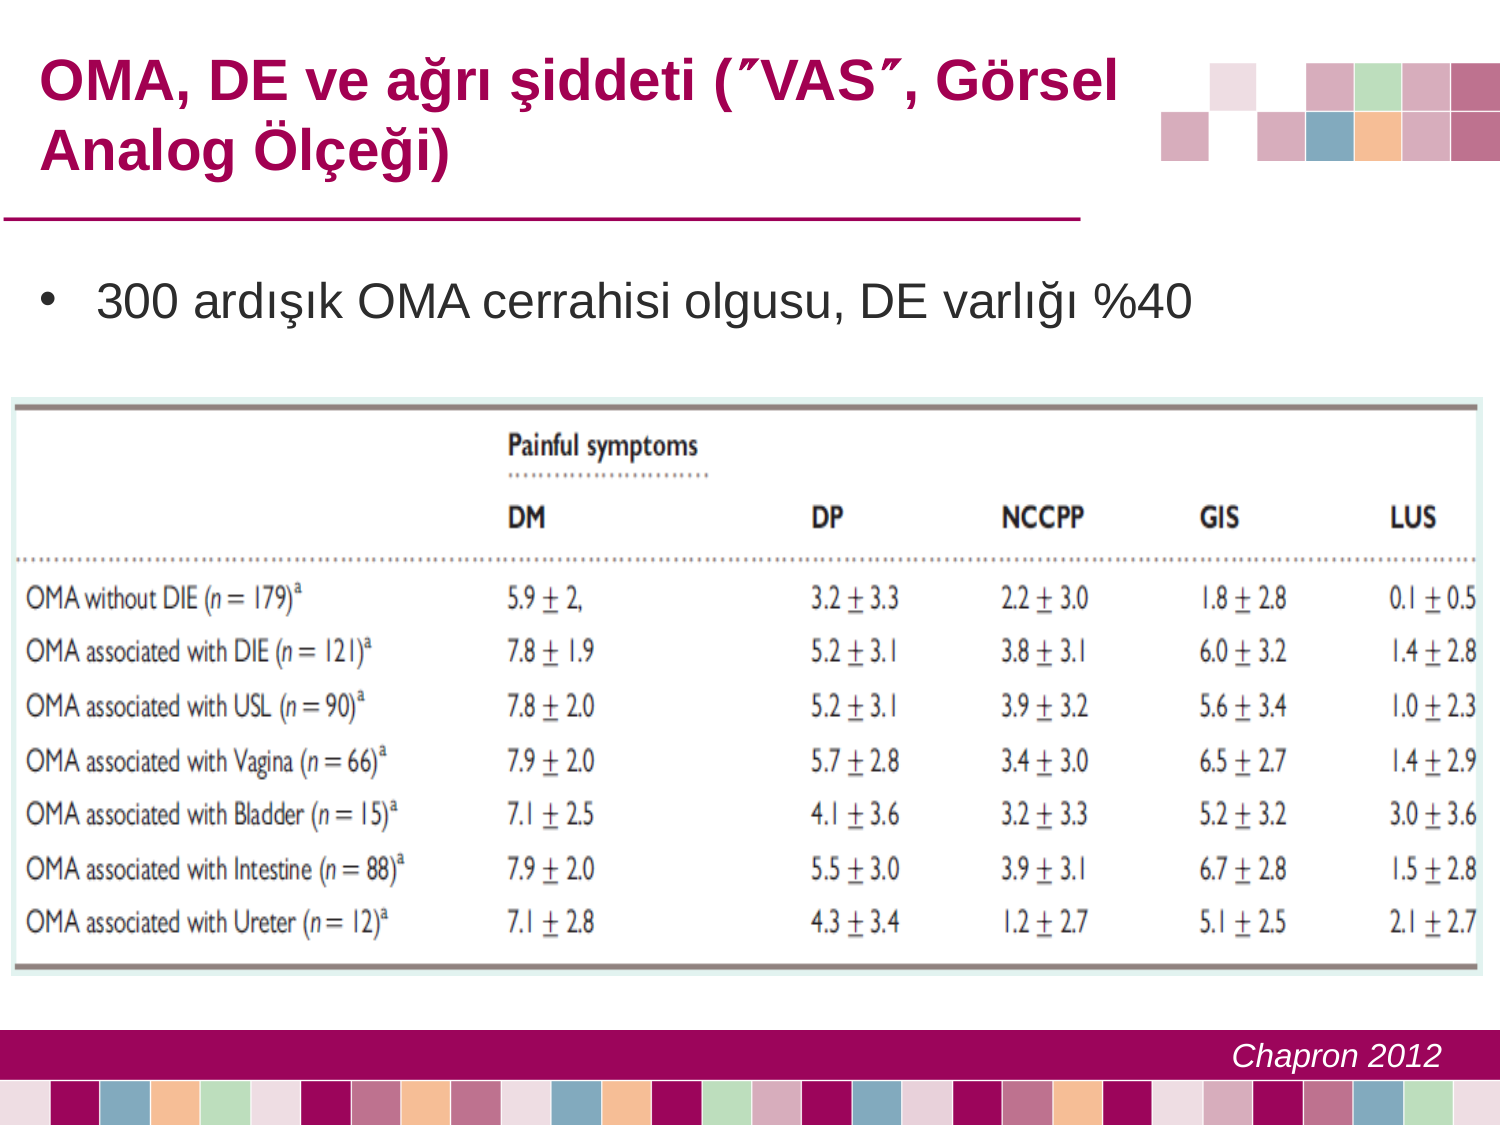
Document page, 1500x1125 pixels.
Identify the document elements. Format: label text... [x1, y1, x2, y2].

text_box Chapron 2012 [1216, 1026, 1458, 1082]
picture [0, 212, 1088, 227]
picture [0, 1030, 1500, 1125]
picture [1149, 62, 1500, 161]
text_box 300 ardışık OMA cerrahisi olgusu, DE varlığı %40 [24, 261, 1475, 362]
picture [11, 396, 1483, 977]
title OMA, DE ve ağrı şiddeti (VAS, Görsel Analog Ölçeği) [24, 12, 1138, 213]
